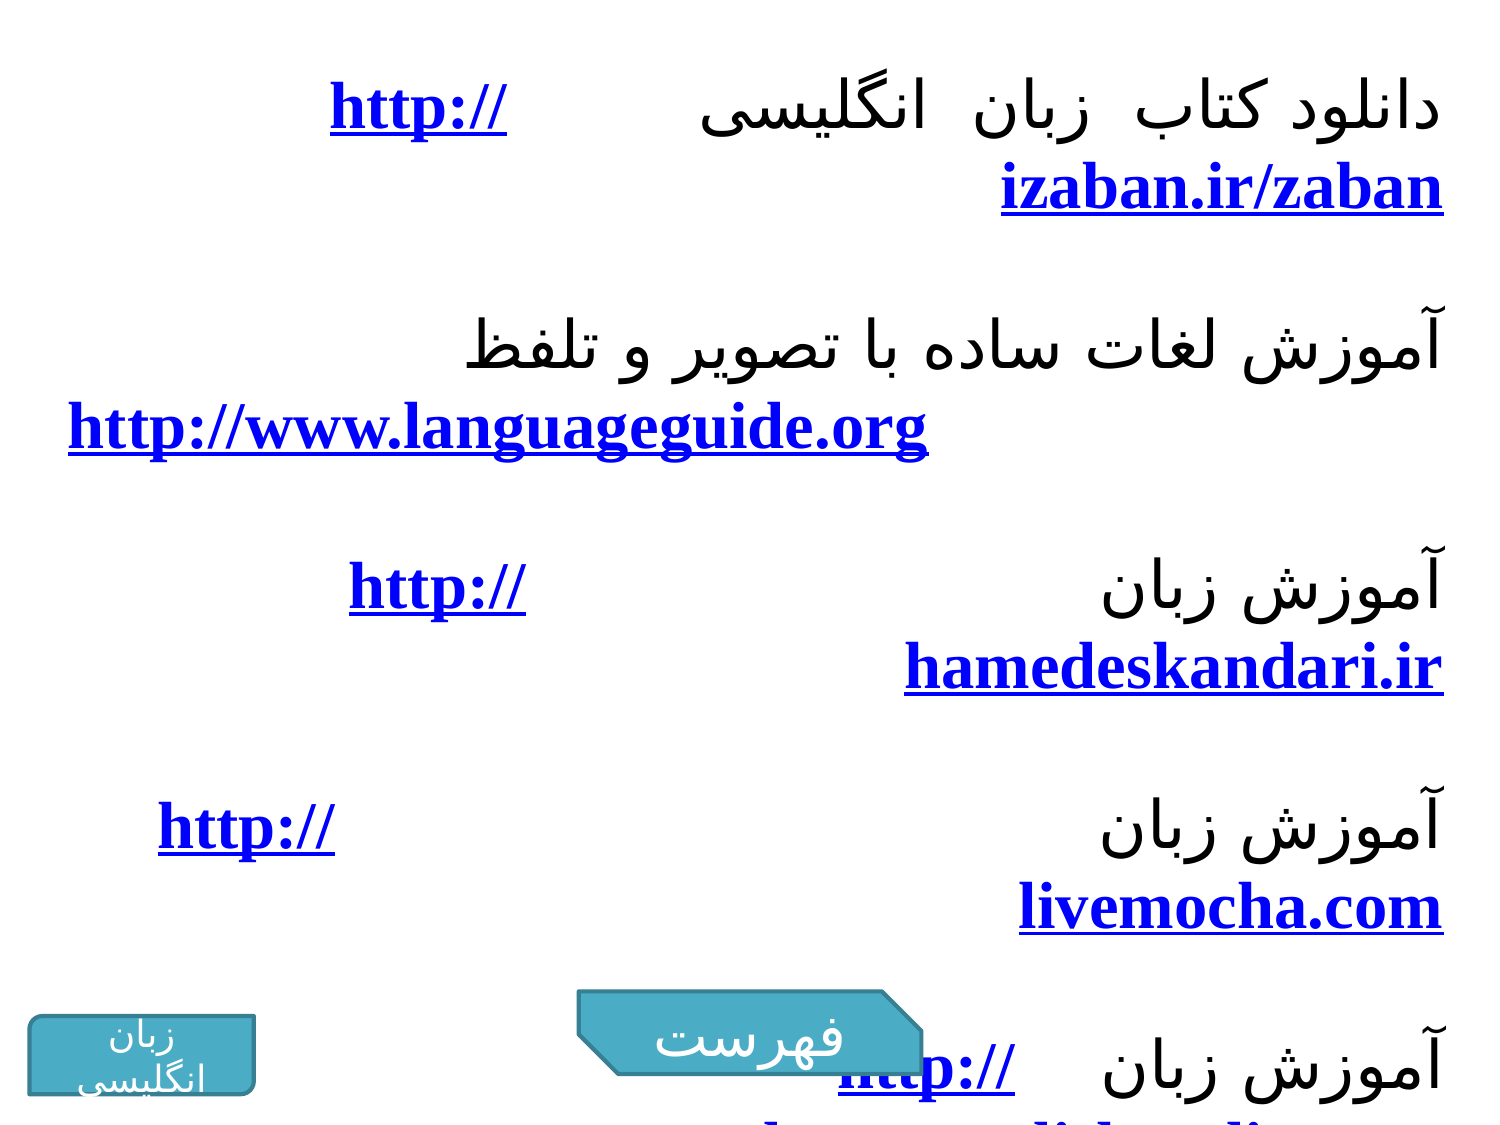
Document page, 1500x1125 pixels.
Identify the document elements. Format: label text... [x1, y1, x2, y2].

text_box فهرست [576, 989, 924, 1077]
text_box دانلود کتاب زبان انگلیسی http://izaban.ir/zaban آموزش لغات ساده با تصویر و تلفظ http://www.languageguide.org آموزش زبان http://hamedeskandari.ir آموزش زبان http://livemocha.com آموزش زبان http://www.learn-english-online.org [53, 54, 1459, 1125]
text_box زبان انگلیسی [27, 1013, 256, 1097]
